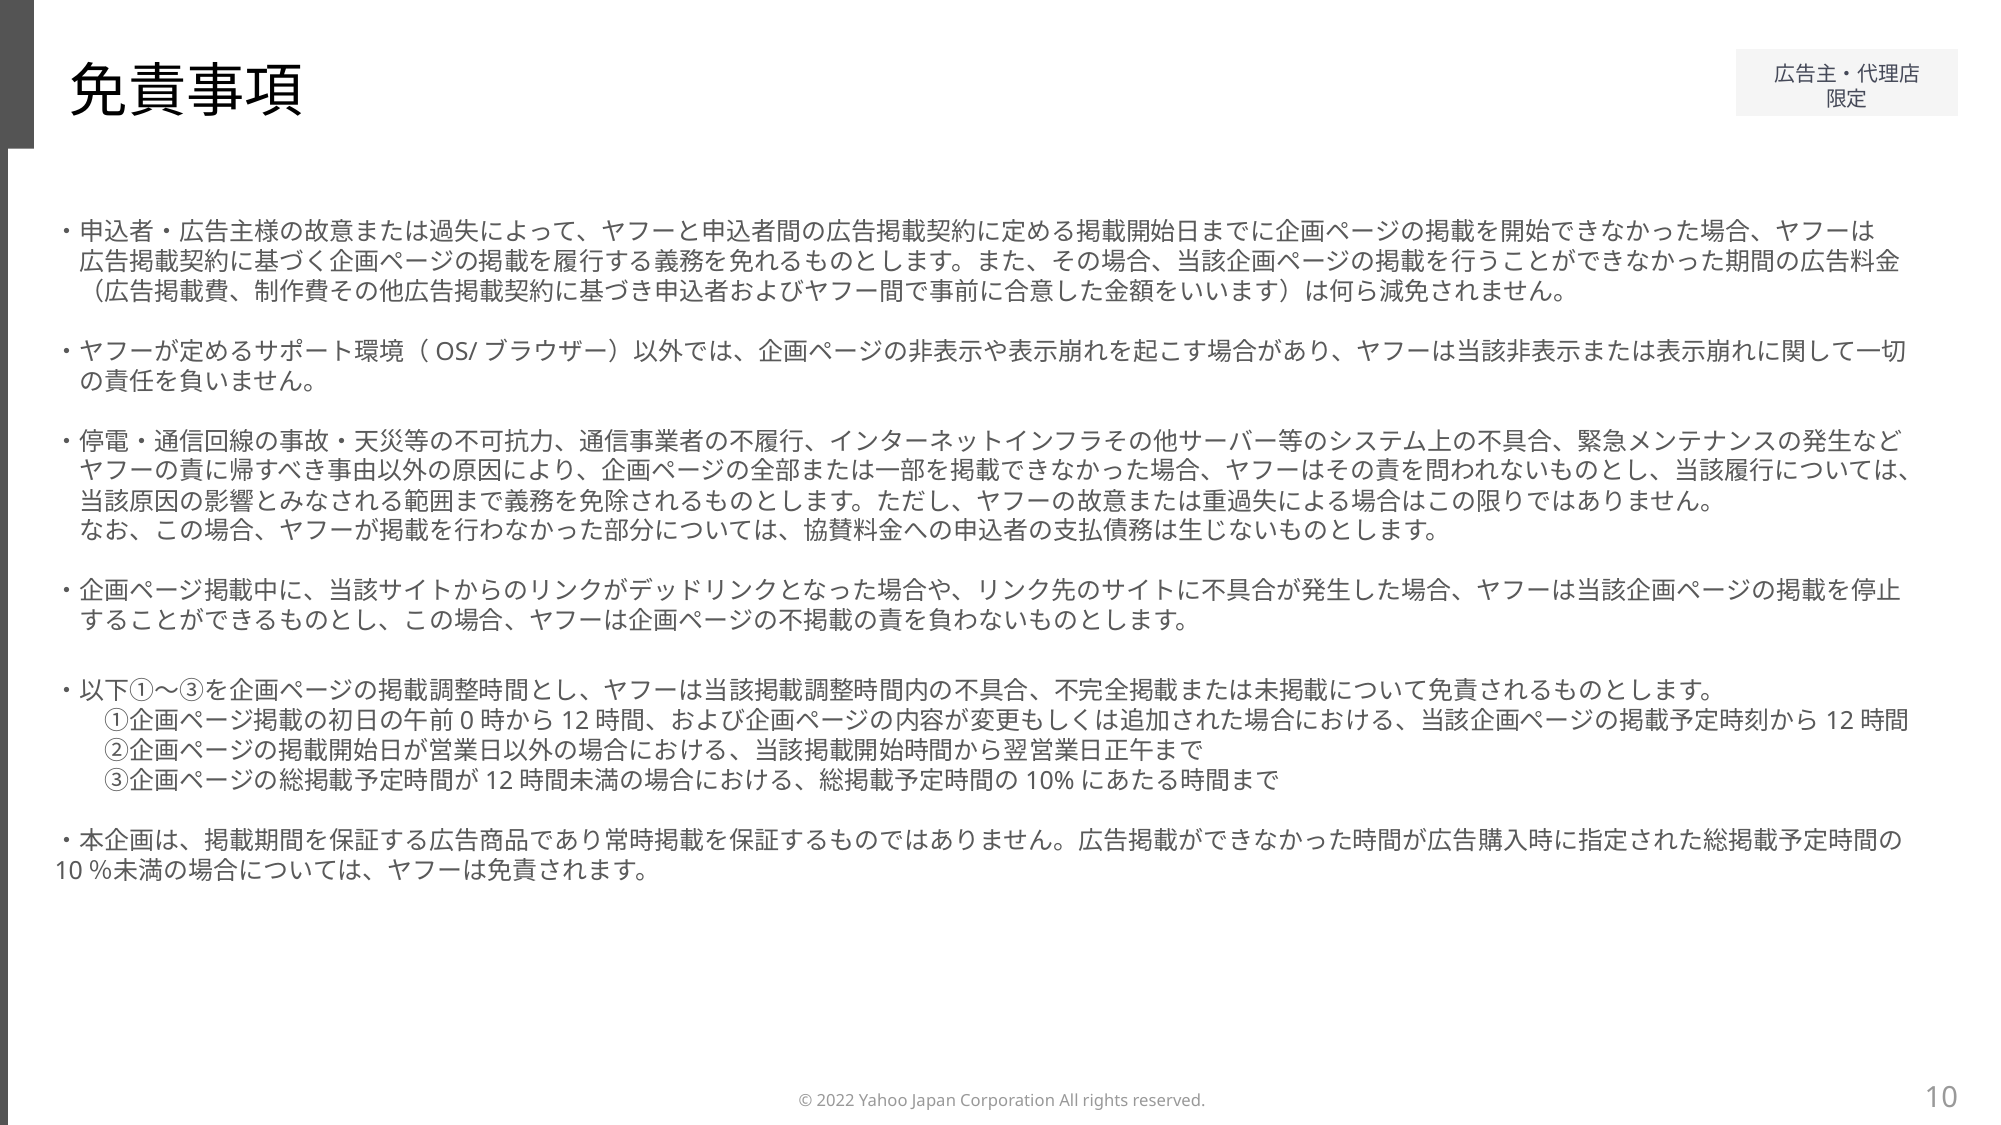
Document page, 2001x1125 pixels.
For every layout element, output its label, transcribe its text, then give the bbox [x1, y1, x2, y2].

slide_number 10 [1803, 1070, 1973, 1125]
list 免責事項 [54, 21, 1656, 155]
text_box ・申込者・広告主様の故意または過失によって、ヤフーと申込者間の広告掲載契約に定める掲載開始日までに企画ページの掲載を開始できなかった場合、ヤフーは 広告掲載契約に基づく企画ページの掲載を履行する義務を免れるものとします。また、その場合、当該企画ページの掲載を行うことができなかった期間の広告料金 （広告掲載費、制作費その他広告掲載契約に基づき申込者およびヤフー間で事前に合意した金額をいいます）は何ら減免されません。 ・ヤフーが定めるサポート環境（OS/ブラウザー）以外では、企画ページの非表示や表示崩れを起こす場合があり、ヤフーは当該非表示または表示崩れに関して一切 の責任を負いません。 ・停電・通信回線の事故・天災等の不可抗力、通信事業者の不履行、インターネットインフラその他サーバー等のシステム上の不具合、緊急メンテナンスの発生など ヤフーの責に帰すべき事由以外の原因により、企画ページの全部または一部を掲載できなかった場合、ヤフーはその責を問われないものとし、当該履行については、 当該原因の影響とみなされる範囲まで義務を免除されるものとします。ただし、ヤフーの故意または重過失による場合はこの限りではありません。 なお、この場合、ヤフーが掲載を行わなかった部分については、協賛料金への申込者の支払債務は生じないものとします。 ・企画ページ掲載中に、当該サイトからのリンクがデッドリンクとなった場合や、リンク先のサイトに不具合が発生した場合、ヤフーは当該企画ページの掲載を停止 することができるものとし、この場合、ヤフーは企画ページの不掲載の責を負わないものとします。 ・以下①～③を企画ページの掲載調整時間とし、ヤフーは当該掲載調整時間内の不具合、不完全掲載または未掲載について免責されるものとします。 ①企画ページ掲載の初日の午前0時から12時間、および企画ページの内容が変更もしくは追加された場合における、当該企画ページの掲載予定時刻から12時間 ②企画ページの掲載開始日が営業日以外の場合における、当該掲載開始時間から翌営業日正午まで ③企画ページの総掲載予定時間が12時間未満の場合における、総掲載予定時間の10%にあたる時間まで ・本企画は、掲載期間を保証する広告商品であり常時掲載を保証するものではありません。広告掲載ができなかった時間が広告購入時に指定された総掲載予定時間の10％未満の場合については、ヤフーは免責されます。 [39, 208, 1973, 892]
